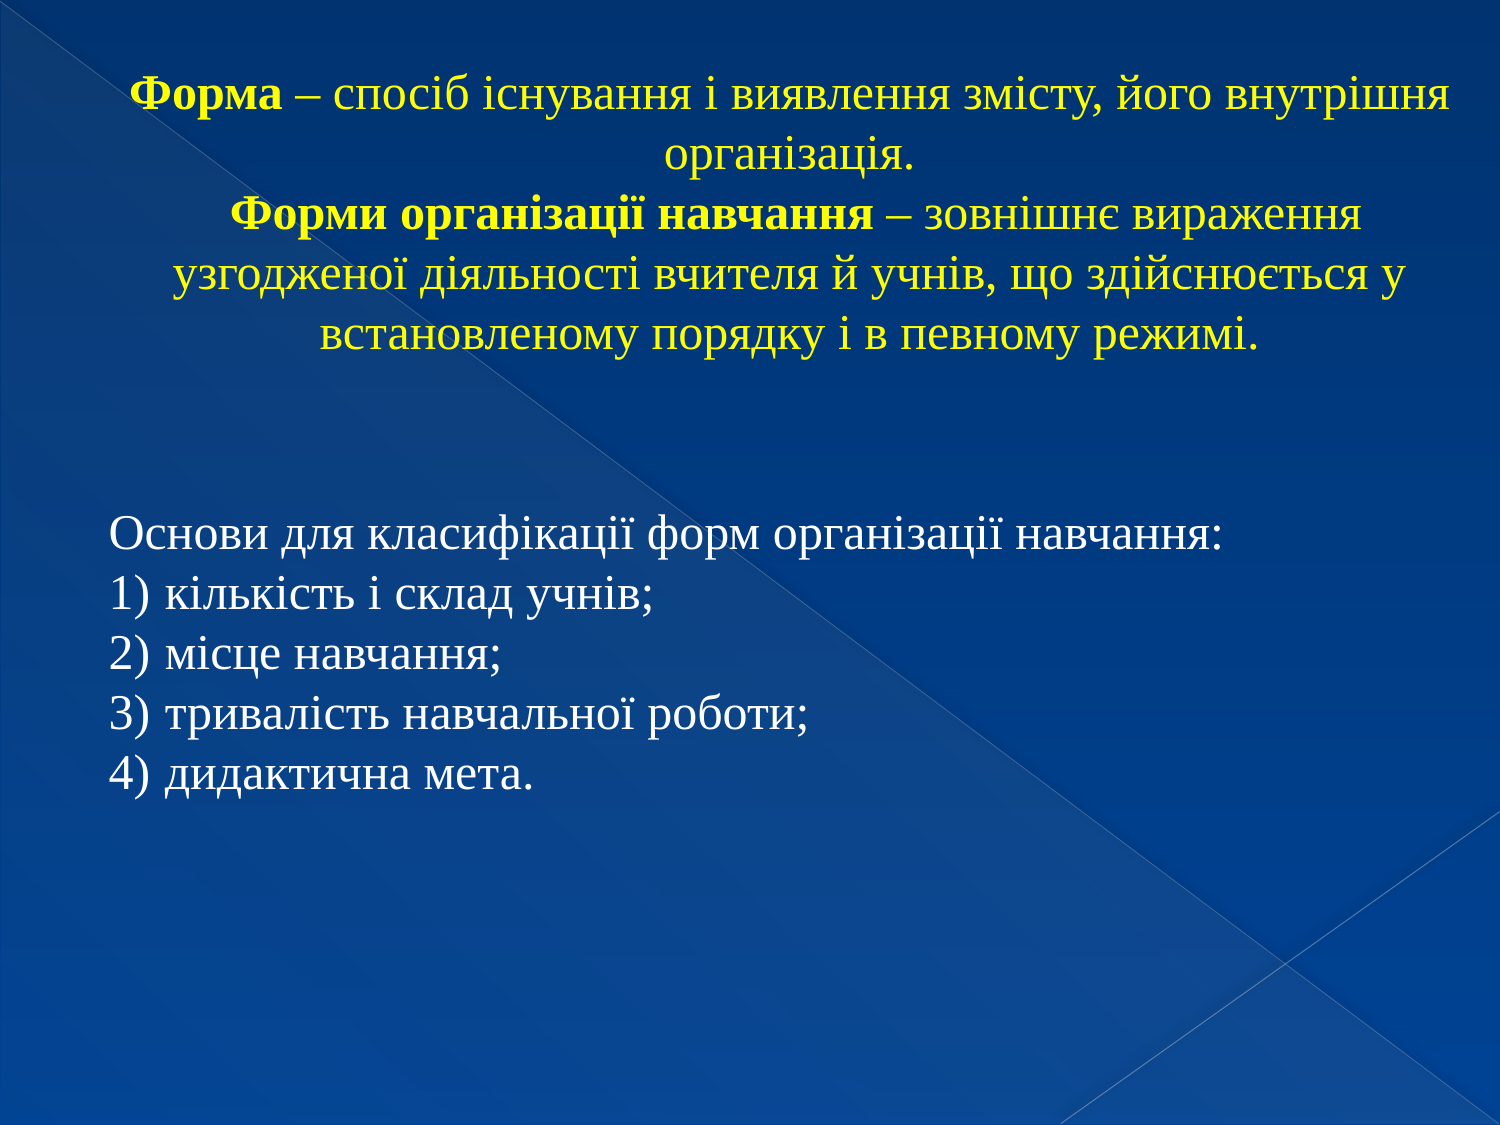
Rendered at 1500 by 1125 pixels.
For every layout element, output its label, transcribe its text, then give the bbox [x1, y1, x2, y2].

title Форма – спосіб існування і виявлення змісту, його внутрішня організація. Форми організації навчання – зовнішнє вираження узгодженої діяльності вчителя й учнів, що здійснюється у встановленому порядку і в певному режимі. [0, 93, 1500, 375]
text_box [410, 574, 441, 635]
text_box Основи для класифікації форм організації навчання: кількість і склад учнів; місце навчання; тривалість навчальної роботи; дидактична мета. [93, 492, 1454, 852]
